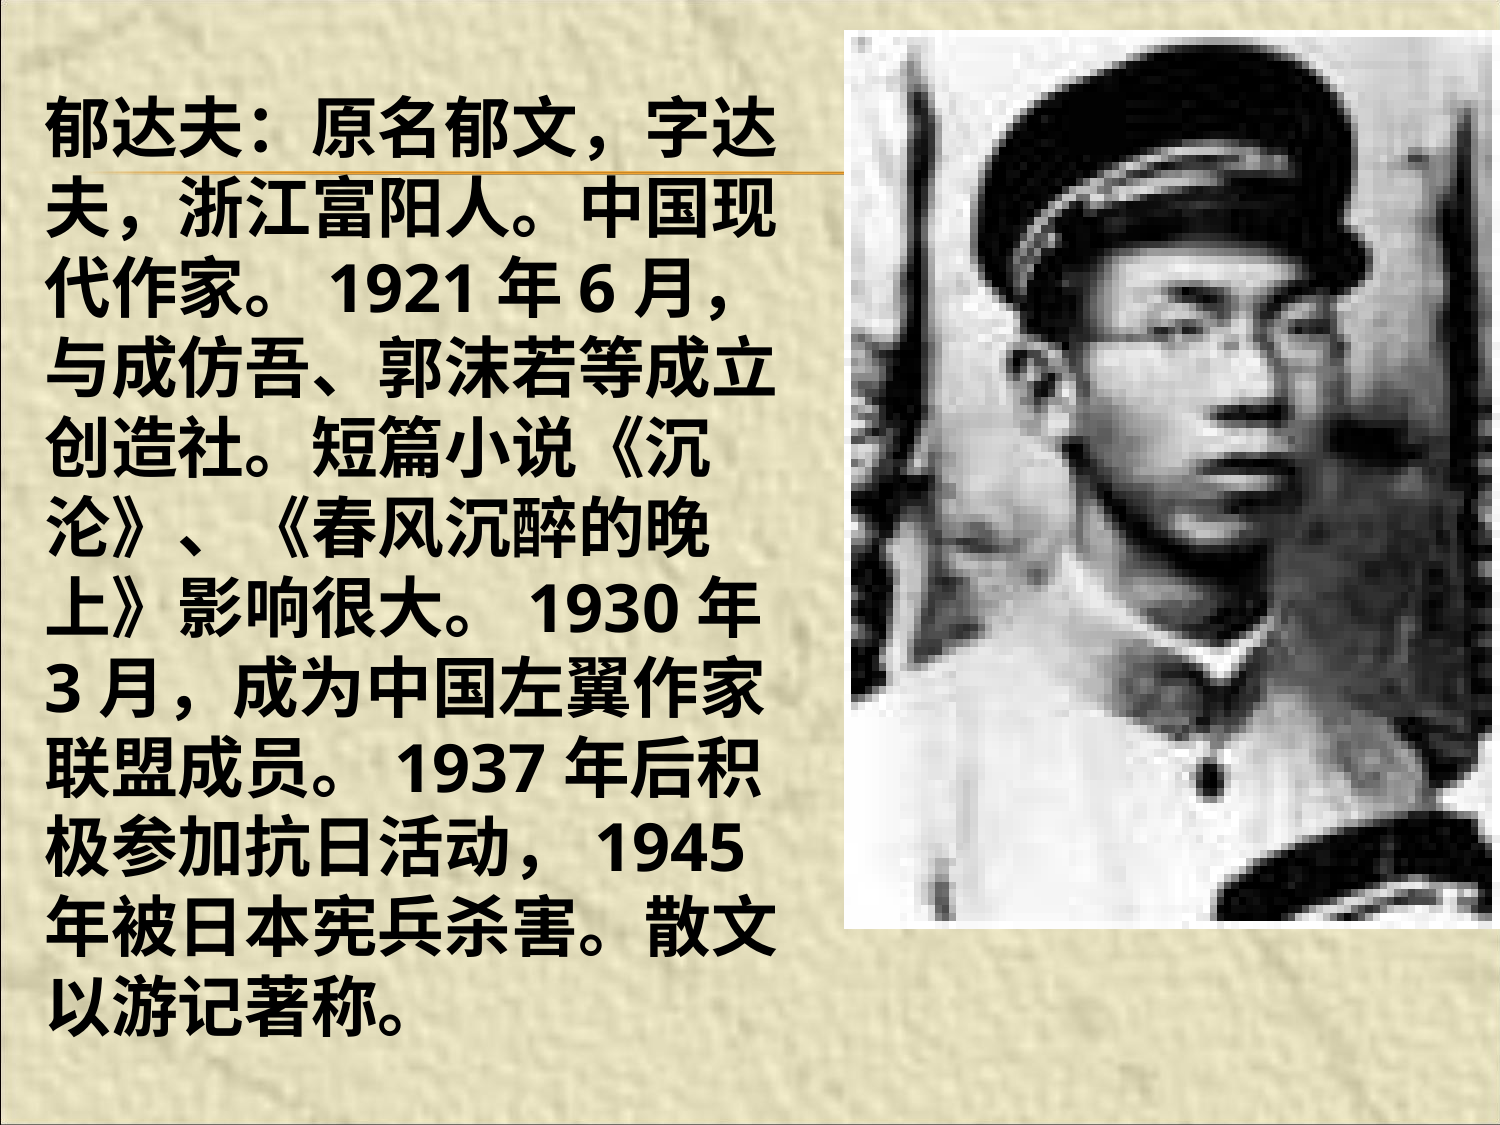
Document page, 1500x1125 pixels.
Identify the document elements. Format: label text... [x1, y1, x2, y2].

picture [0, 0, 1500, 1125]
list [844, 30, 1500, 929]
list 郁达夫：原名郁文，字达夫，浙江富阳人。中国现代作家。1921年6月，与成仿吾、郭沫若等成立创造社。短篇小说《沉沦》、《春风沉醉的晚上》影响很大。1930年3月，成为中国左翼作家联盟成员。1937年后积极参加抗日活动，1945年被日本宪兵杀害。散文以游记著称。 [29, 77, 810, 976]
